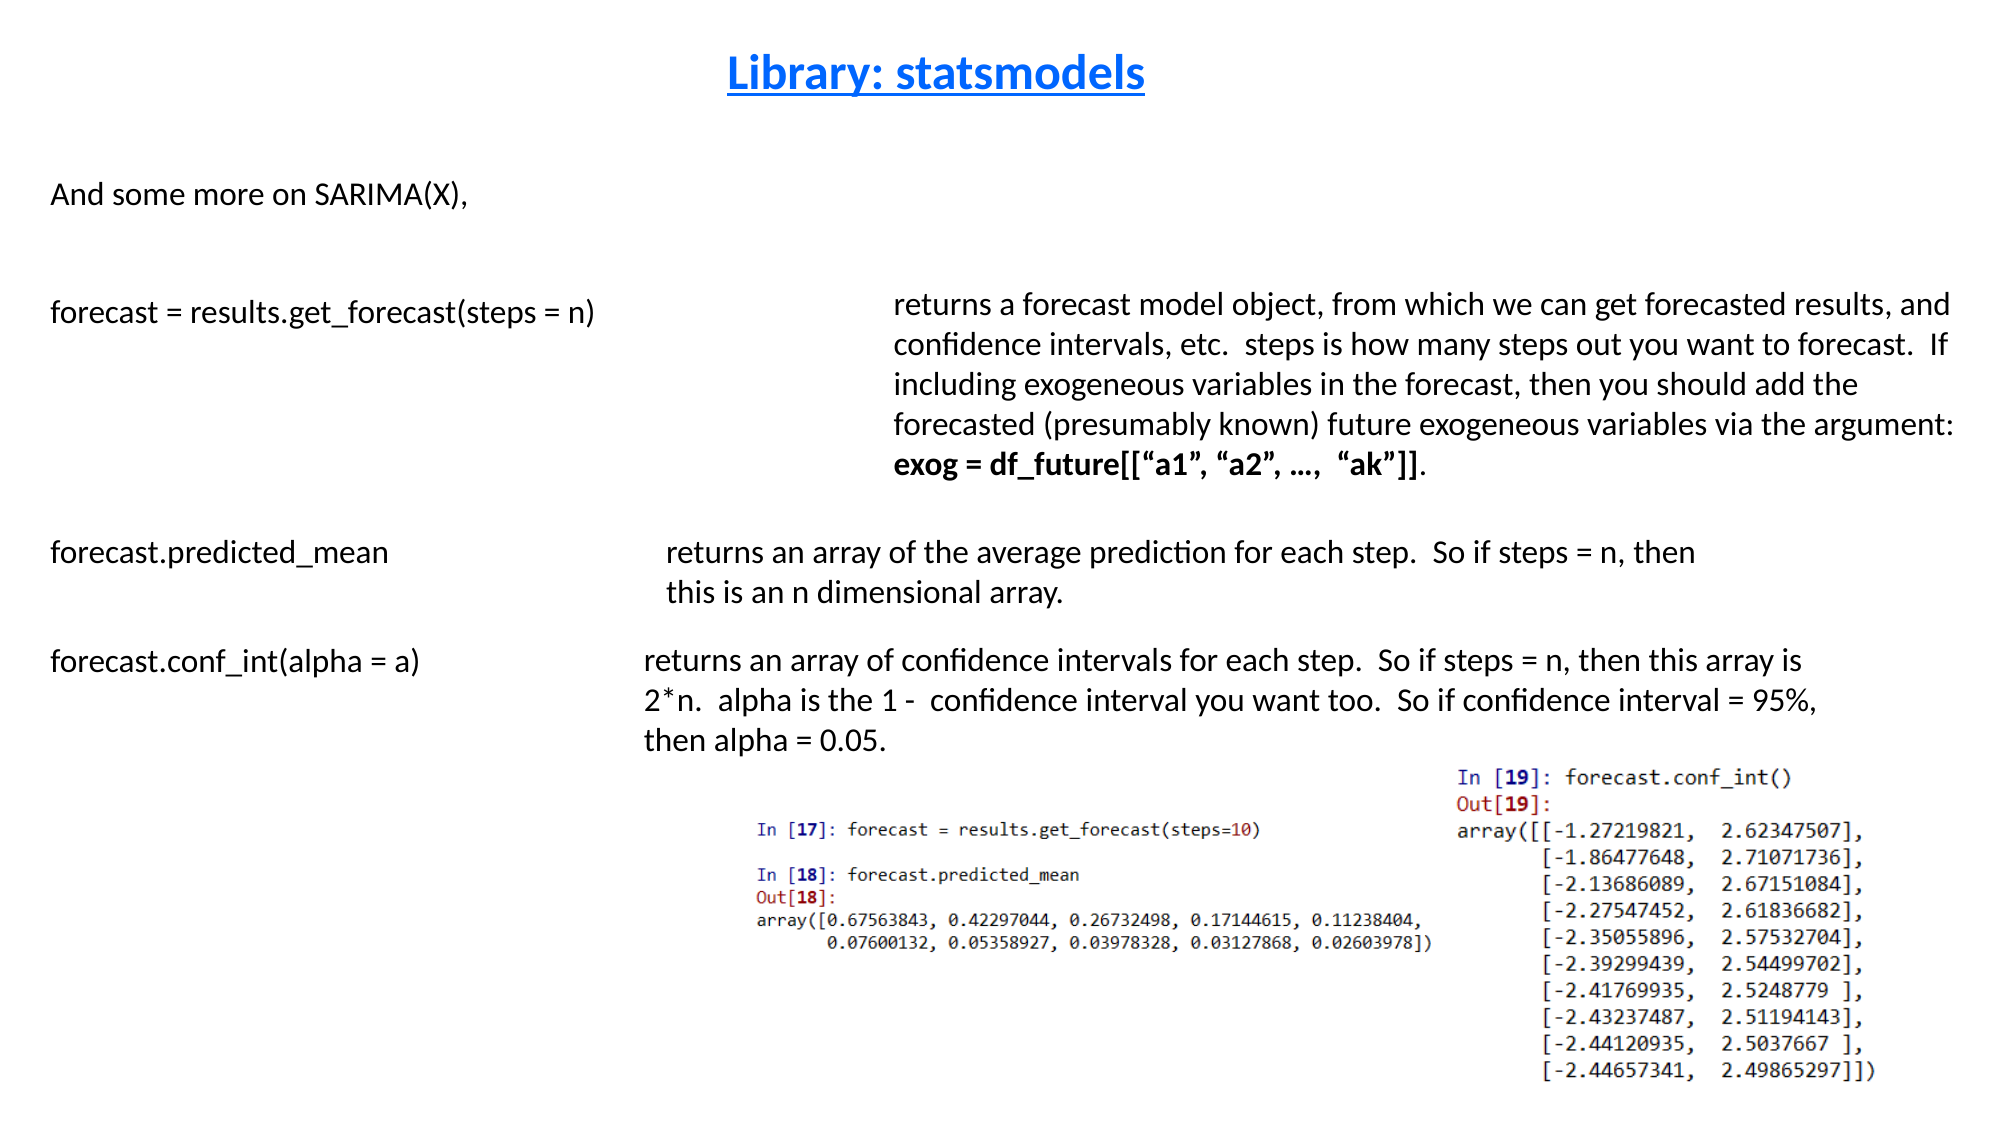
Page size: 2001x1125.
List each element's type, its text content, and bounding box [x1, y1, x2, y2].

text_box forecast.conf_int(alpha = a) [35, 632, 441, 687]
text_box Library: statsmodels [712, 32, 1161, 108]
text_box returns an array of confidence intervals for each step. So if steps = n, then this array is 2*n. alpha is the 1 - confidence interval you want too. So if confidence interval = 95%, then alpha = 0.05. [629, 631, 1836, 766]
text_box And some more on SARIMA(X), [35, 164, 583, 220]
picture [1453, 758, 1885, 1092]
picture [751, 813, 1442, 960]
text_box forecast = results.get_forecast(steps = n) [35, 282, 629, 338]
text_box returns a forecast model object, from which we can get forecasted results, and confidence intervals, etc. steps is how many steps out you want to forecast. If including exogeneous variables in the forecast, then you should add the forecasted (presumably known) future exogeneous variables via the argument: exog = df_future[[“a1”, “a2”, …, “ak”]]. [879, 274, 1975, 490]
text_box forecast.predicted_mean [35, 523, 439, 578]
text_box returns an array of the average prediction for each step. So if steps = n, then this is an n dimensional array. [651, 523, 1721, 618]
